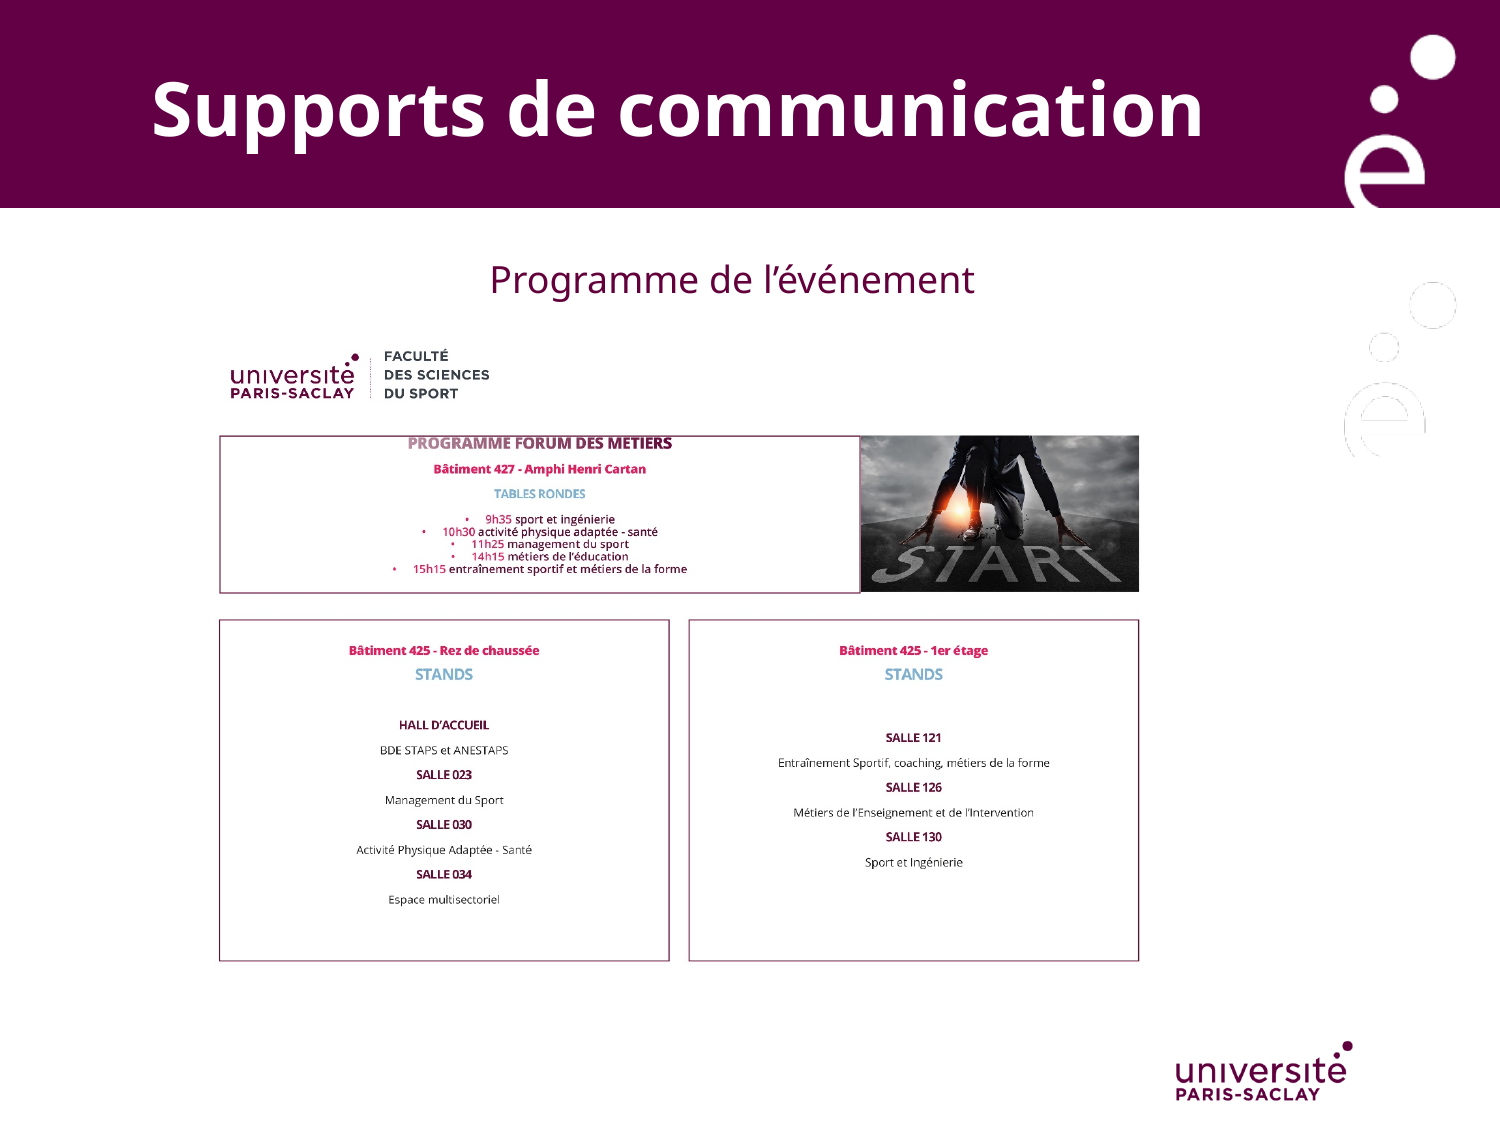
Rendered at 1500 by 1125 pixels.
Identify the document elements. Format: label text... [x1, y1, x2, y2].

text_box Programme de l’événement [324, 248, 1247, 308]
text_box Supports de communication [53, 54, 1306, 160]
picture [203, 326, 1155, 999]
picture [1324, 278, 1476, 457]
picture [1160, 1024, 1368, 1116]
picture [1324, 30, 1476, 208]
